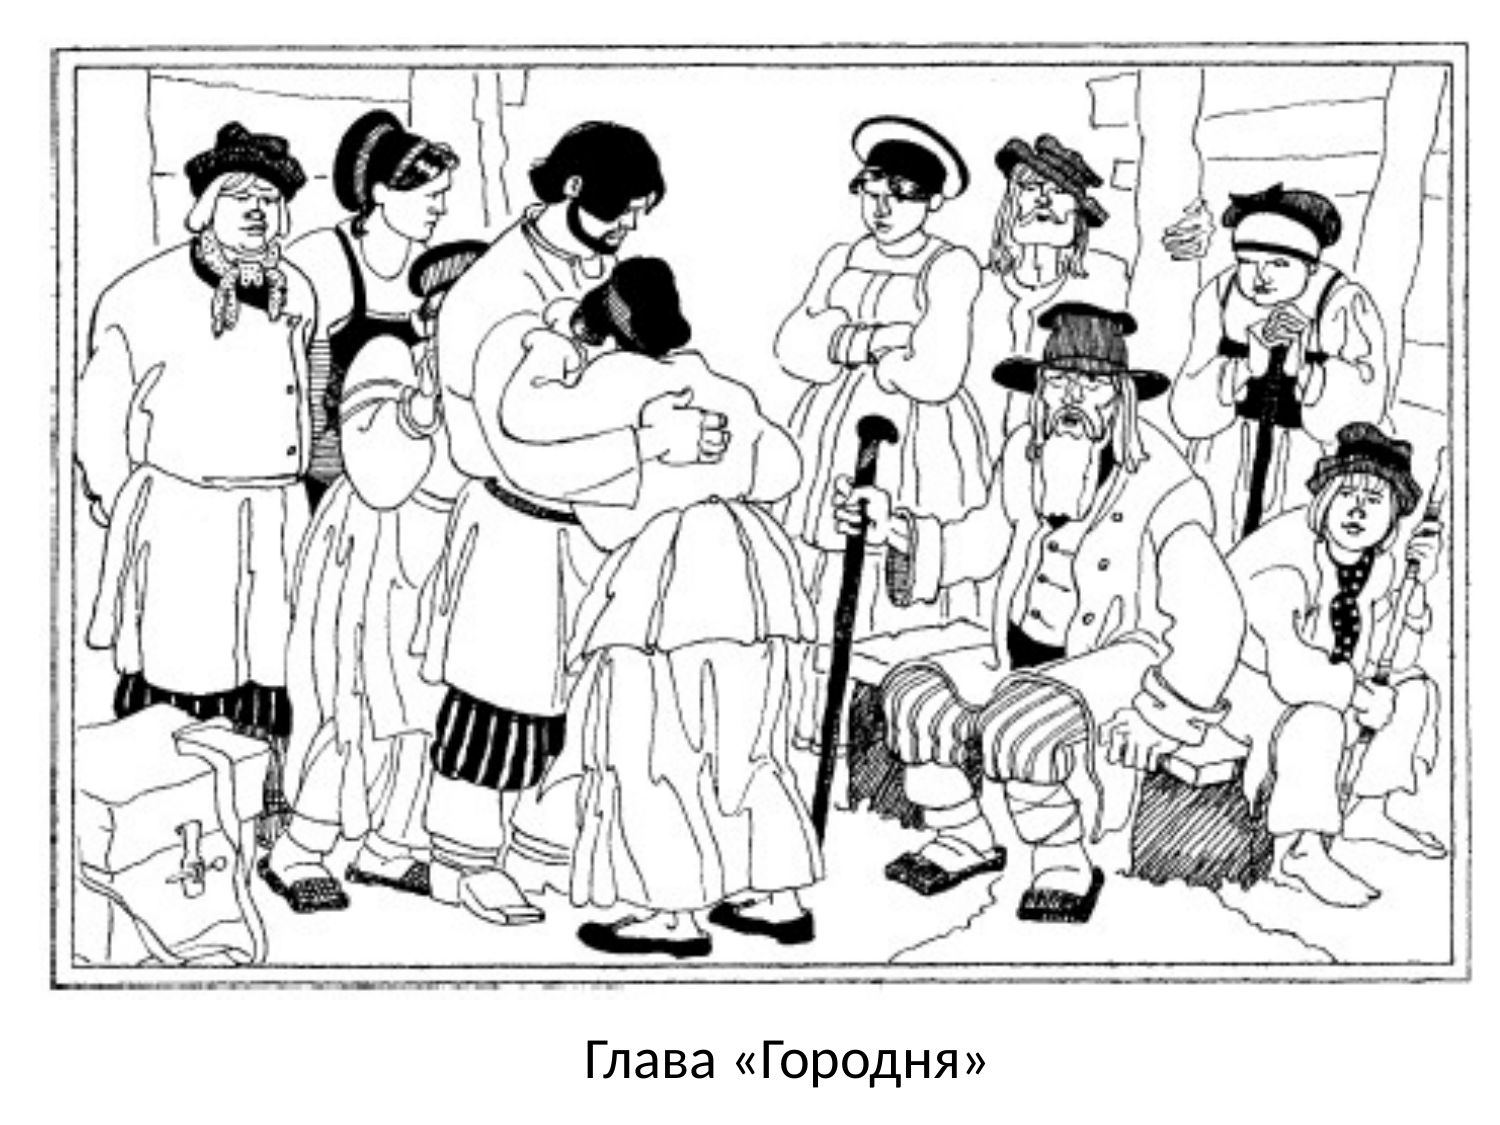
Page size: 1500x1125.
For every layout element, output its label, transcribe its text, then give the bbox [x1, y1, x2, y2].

picture [39, 37, 1500, 1001]
text_box Глава «Городня» [312, 1012, 1263, 1098]
